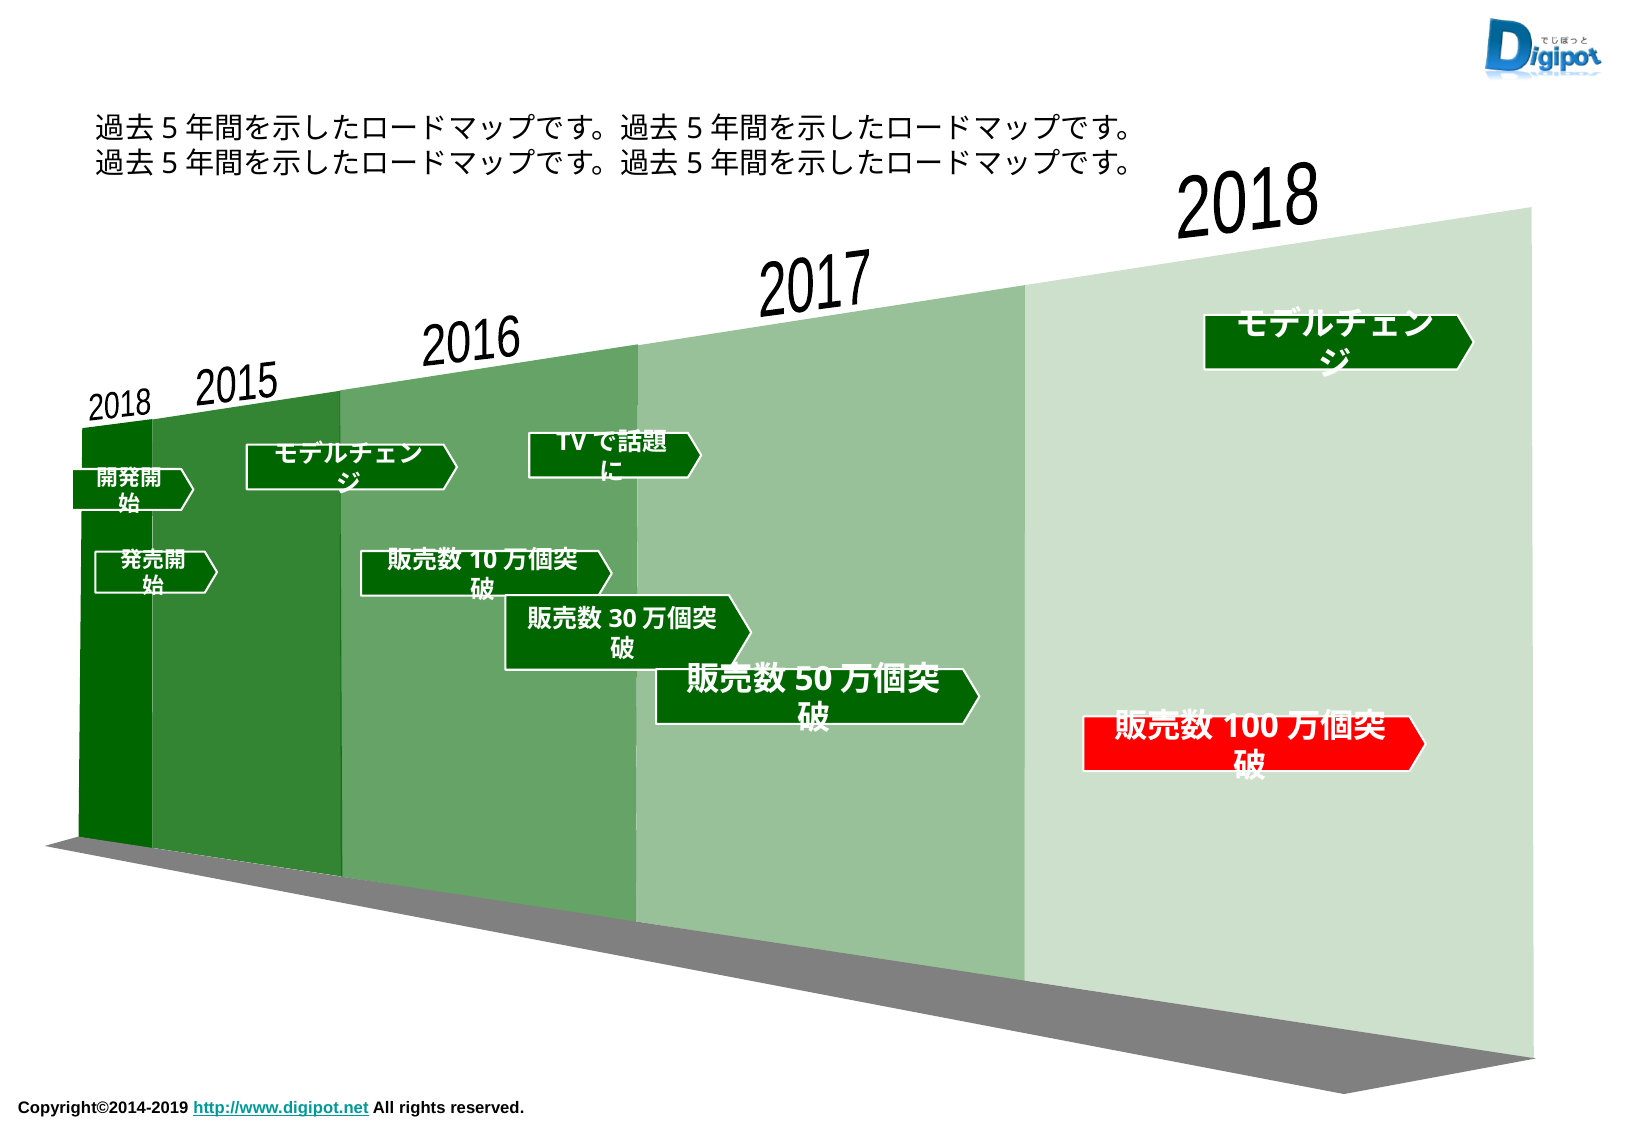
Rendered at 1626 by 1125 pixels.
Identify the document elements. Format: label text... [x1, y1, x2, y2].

text_box 過去5年間を示したロードマップです。過去5年間を示したロードマップです。 過去5年間を示したロードマップです。過去5年間を示したロードマップです。 [81, 101, 1161, 187]
text_box モデルチェンジ [244, 442, 459, 492]
text_box [42, 834, 1539, 1097]
text_box モデルチェンジ [1202, 312, 1476, 372]
text_box [154, 388, 345, 874]
picture [1485, 18, 1602, 82]
text_box [638, 283, 1027, 978]
text_box 開発開始 [69, 466, 196, 513]
text_box 販売数10万個突破 [359, 548, 614, 598]
text_box 発売開始 [93, 549, 219, 595]
text_box [79, 416, 155, 466]
text_box 販売数30万個突破 [503, 593, 754, 672]
text_box [341, 342, 641, 919]
text_box 販売数50万個突破 [653, 667, 982, 726]
text_box TVで話題に [527, 430, 704, 480]
text_box 販売数100万個突破 [1081, 714, 1428, 774]
text_box [76, 513, 155, 846]
text_box [1024, 204, 1536, 1056]
